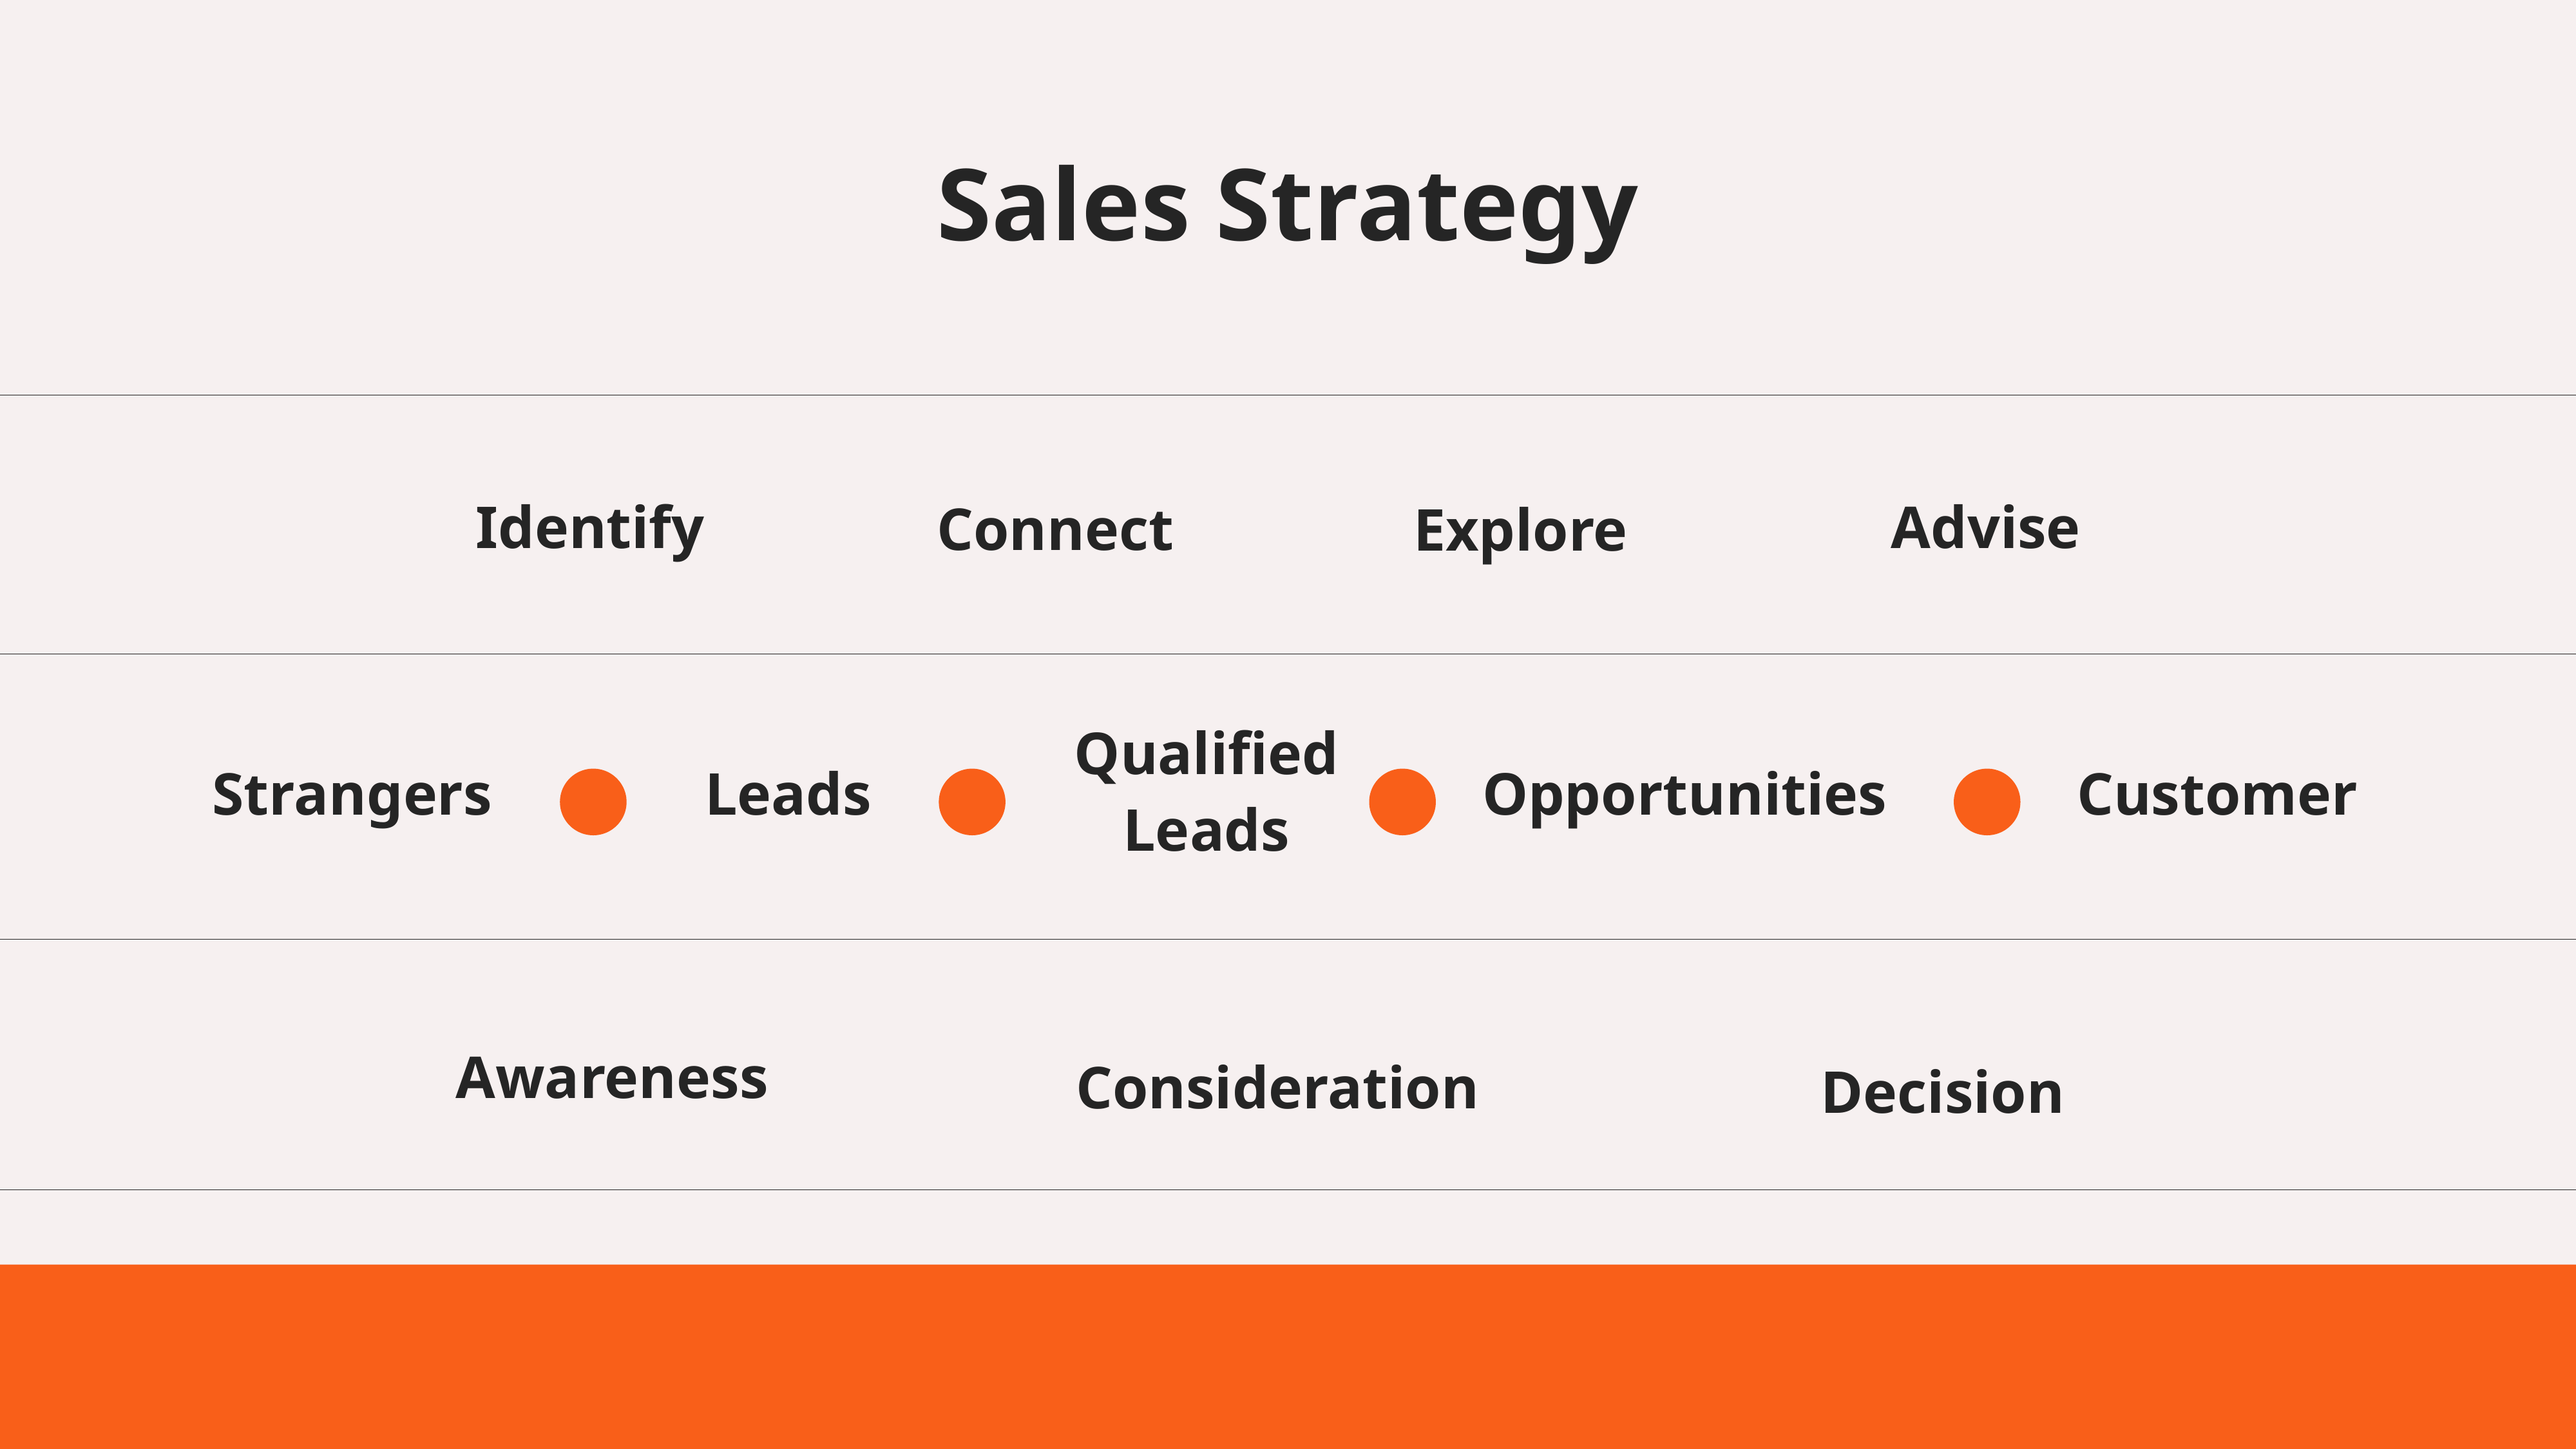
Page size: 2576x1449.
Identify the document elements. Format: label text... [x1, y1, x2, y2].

text_box Consideration [1052, 1039, 1503, 1125]
text_box Decision [1723, 1044, 2162, 1130]
text_box [559, 768, 611, 837]
text_box Explore [1379, 481, 1662, 567]
text_box [955, 768, 1006, 837]
text_box Leads [611, 745, 965, 831]
text_box Strangers [176, 745, 529, 831]
text_box [1953, 768, 2021, 837]
text_box Connect [914, 480, 1197, 567]
text_box Sales Strategy [160, 124, 2416, 266]
text_box Qualified Leads [1058, 705, 1355, 867]
text_box Identify [449, 478, 731, 565]
text_box [1368, 768, 1437, 837]
text_box [0, 1264, 2576, 1449]
text_box Opportunities [1451, 745, 1918, 831]
text_box Awareness [392, 1028, 832, 1115]
text_box Customer [2045, 745, 2390, 831]
text_box Advise [1845, 478, 2127, 565]
